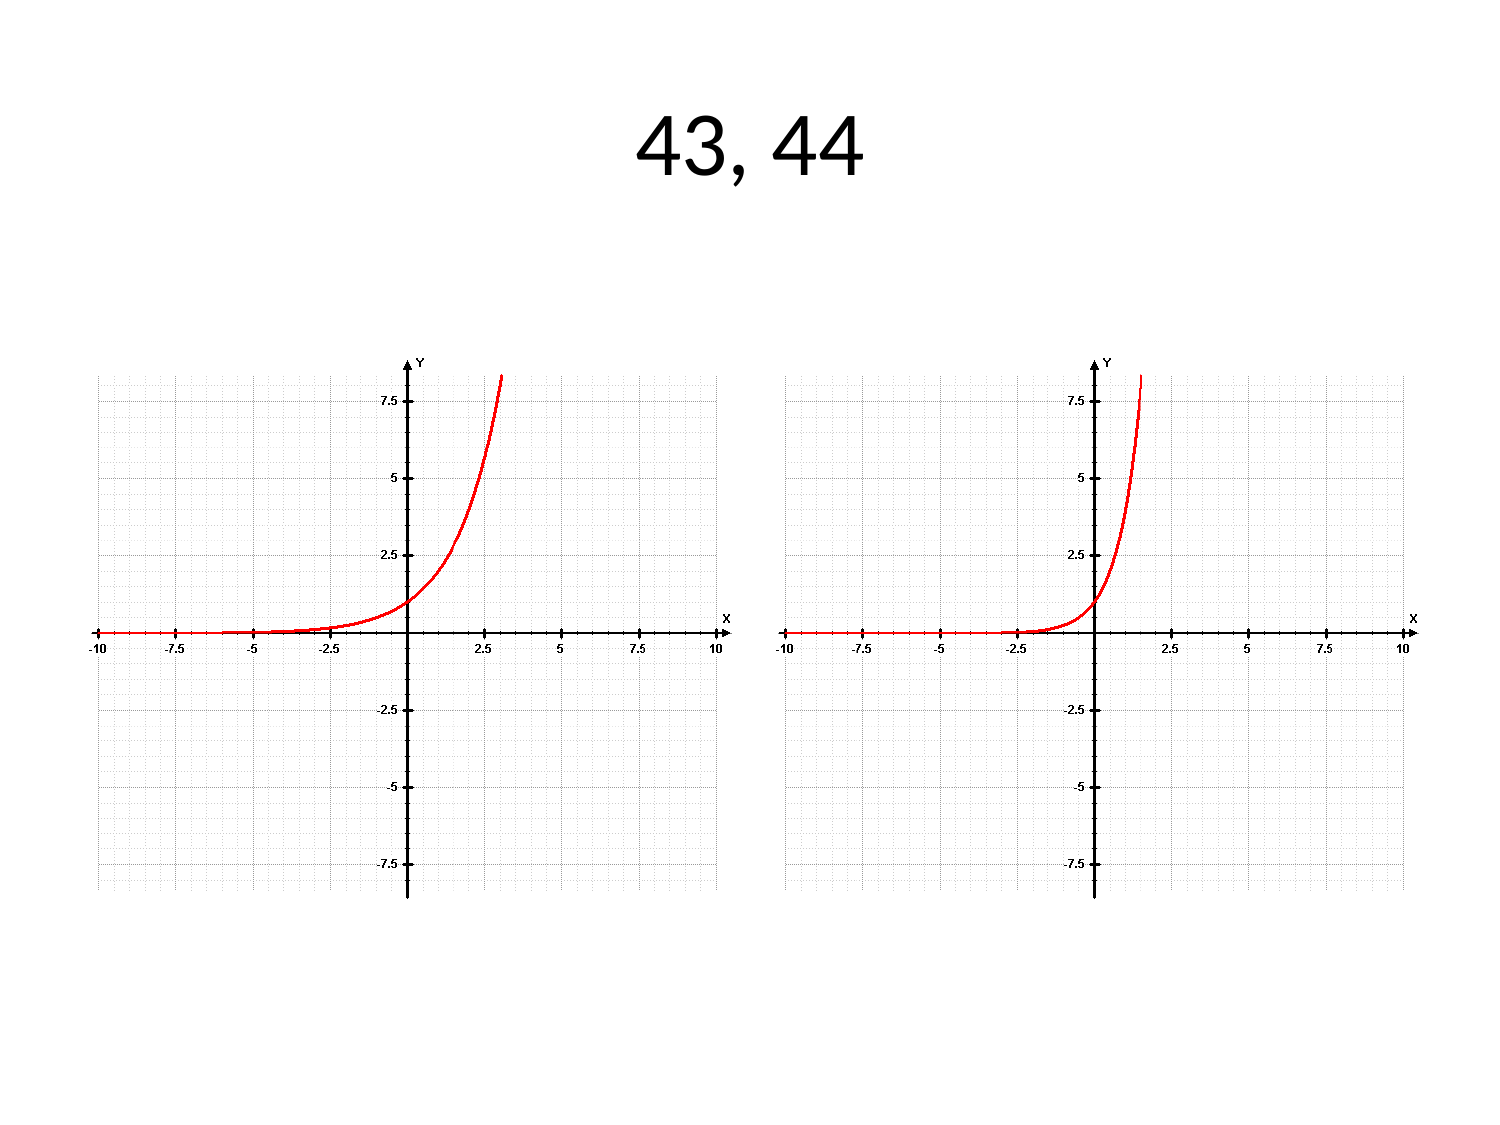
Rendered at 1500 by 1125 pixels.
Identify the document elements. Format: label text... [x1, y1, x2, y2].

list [762, 354, 1426, 914]
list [74, 354, 738, 914]
title 43, 44 [75, 45, 1425, 233]
